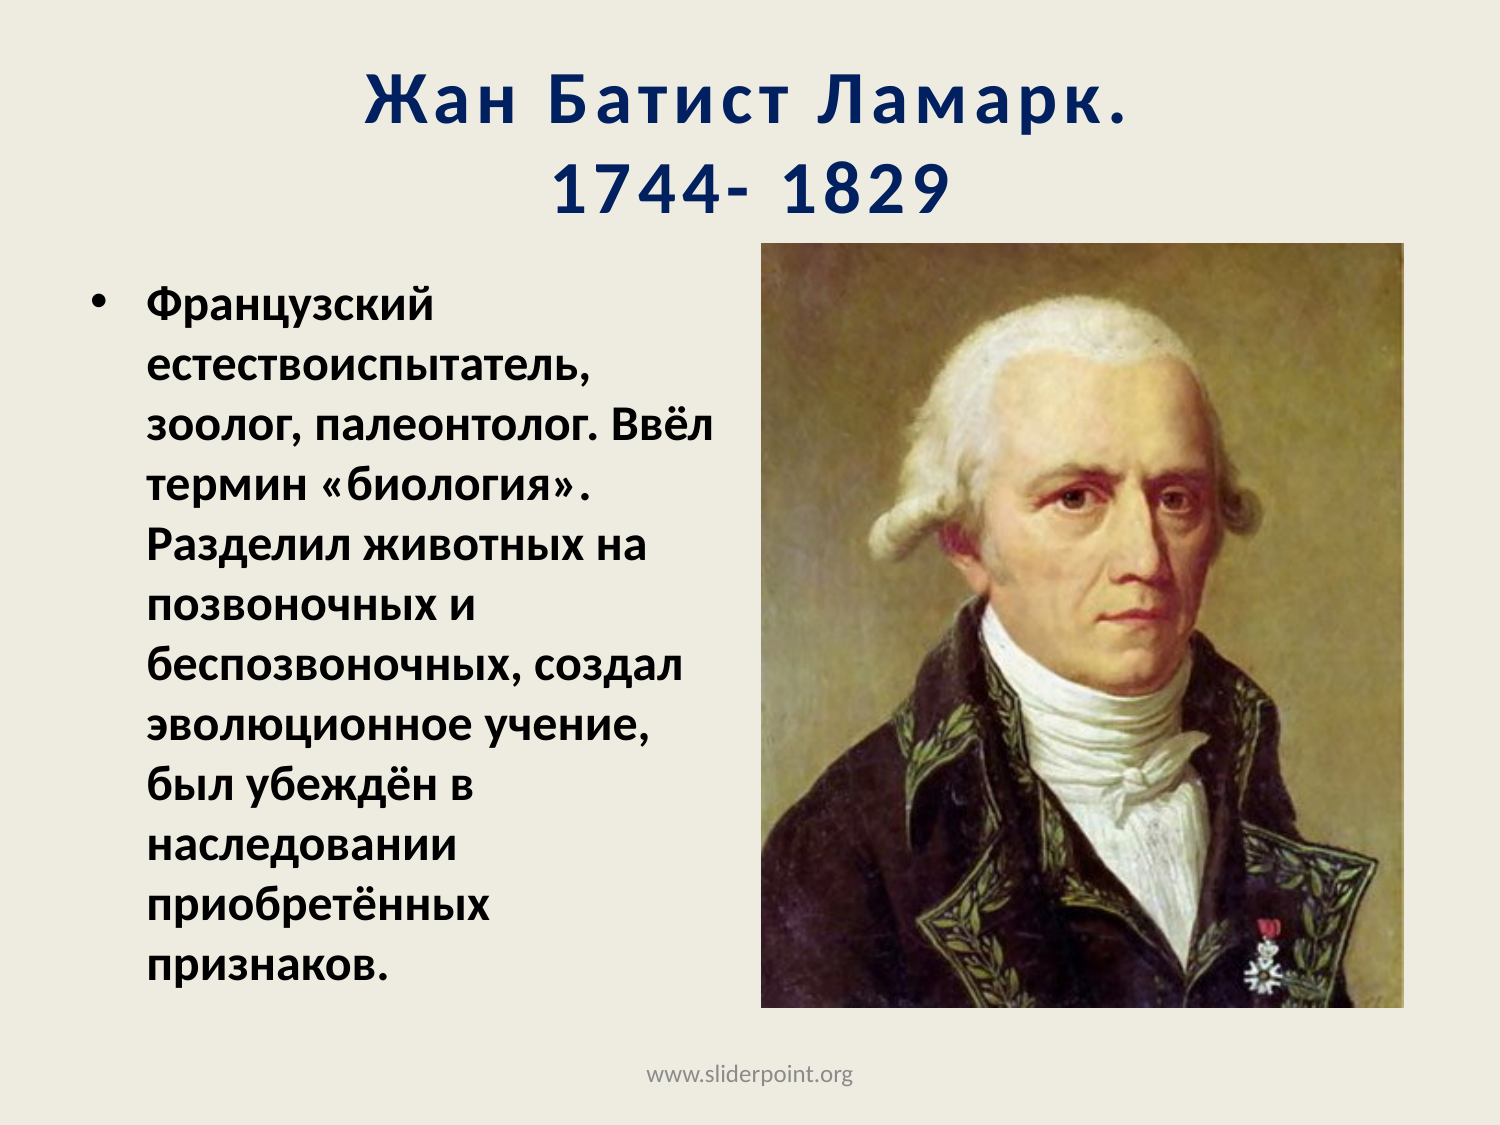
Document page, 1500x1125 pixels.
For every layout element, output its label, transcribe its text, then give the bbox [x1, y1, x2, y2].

list Французский естествоиспытатель, зоолог, палеонтолог. Ввёл термин «биология». Разделил животных на позвоночных и беспозвоночных, создал эволюционное учение, был убеждён в наследовании приобретённых признаков. [75, 262, 738, 1005]
footer www.sliderpoint.org [512, 1042, 988, 1103]
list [761, 243, 1404, 1008]
title Жан Батист Ламарк. 1744- 1829 [75, 45, 1425, 233]
